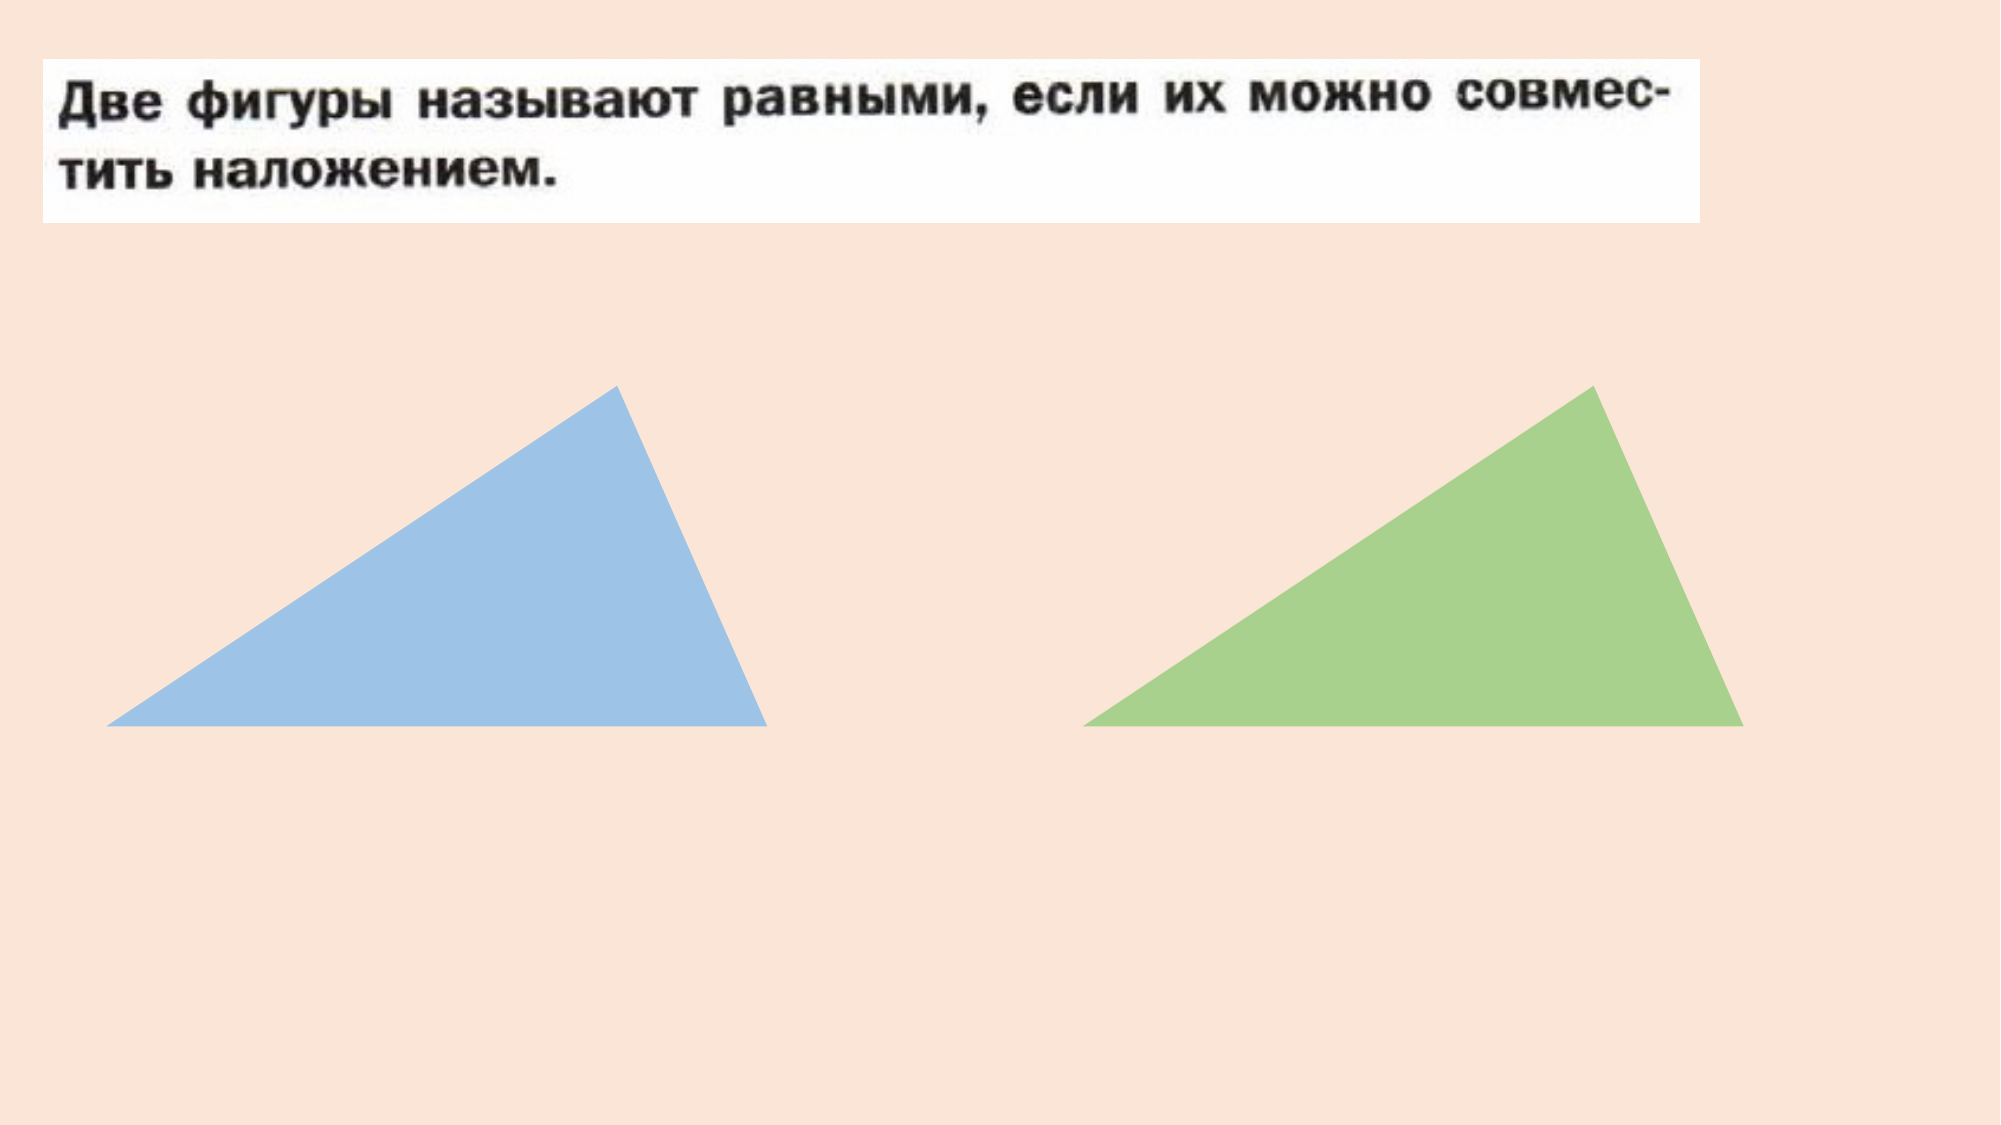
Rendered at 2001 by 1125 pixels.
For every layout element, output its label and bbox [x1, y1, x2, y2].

picture [43, 59, 1700, 223]
text_box [106, 385, 768, 727]
text_box [1082, 385, 1744, 727]
